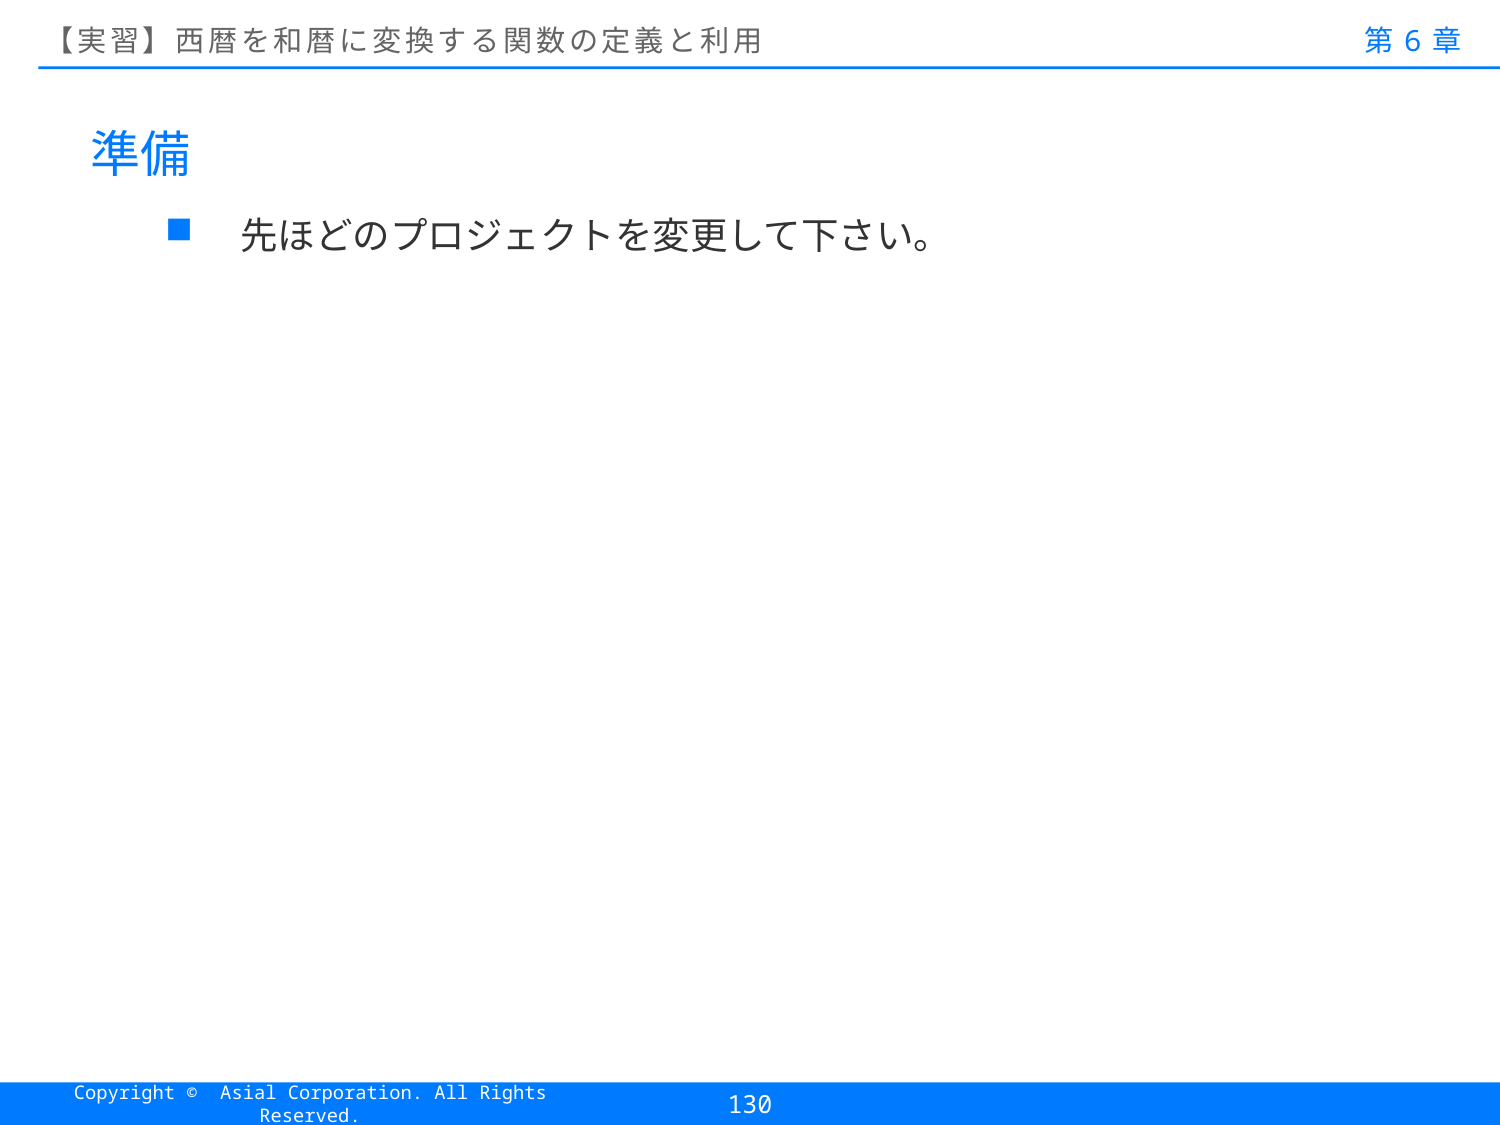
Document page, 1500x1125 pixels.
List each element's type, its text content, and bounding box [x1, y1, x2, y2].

title 【実習】西暦を和暦に変換する関数の定義と利用 [29, 7, 702, 72]
list 第6章 [702, 7, 1477, 72]
list 準備 先ほどのプロジェクトを変更して下さい。 [75, 84, 1425, 988]
slide_number 130 [581, 1075, 919, 1125]
